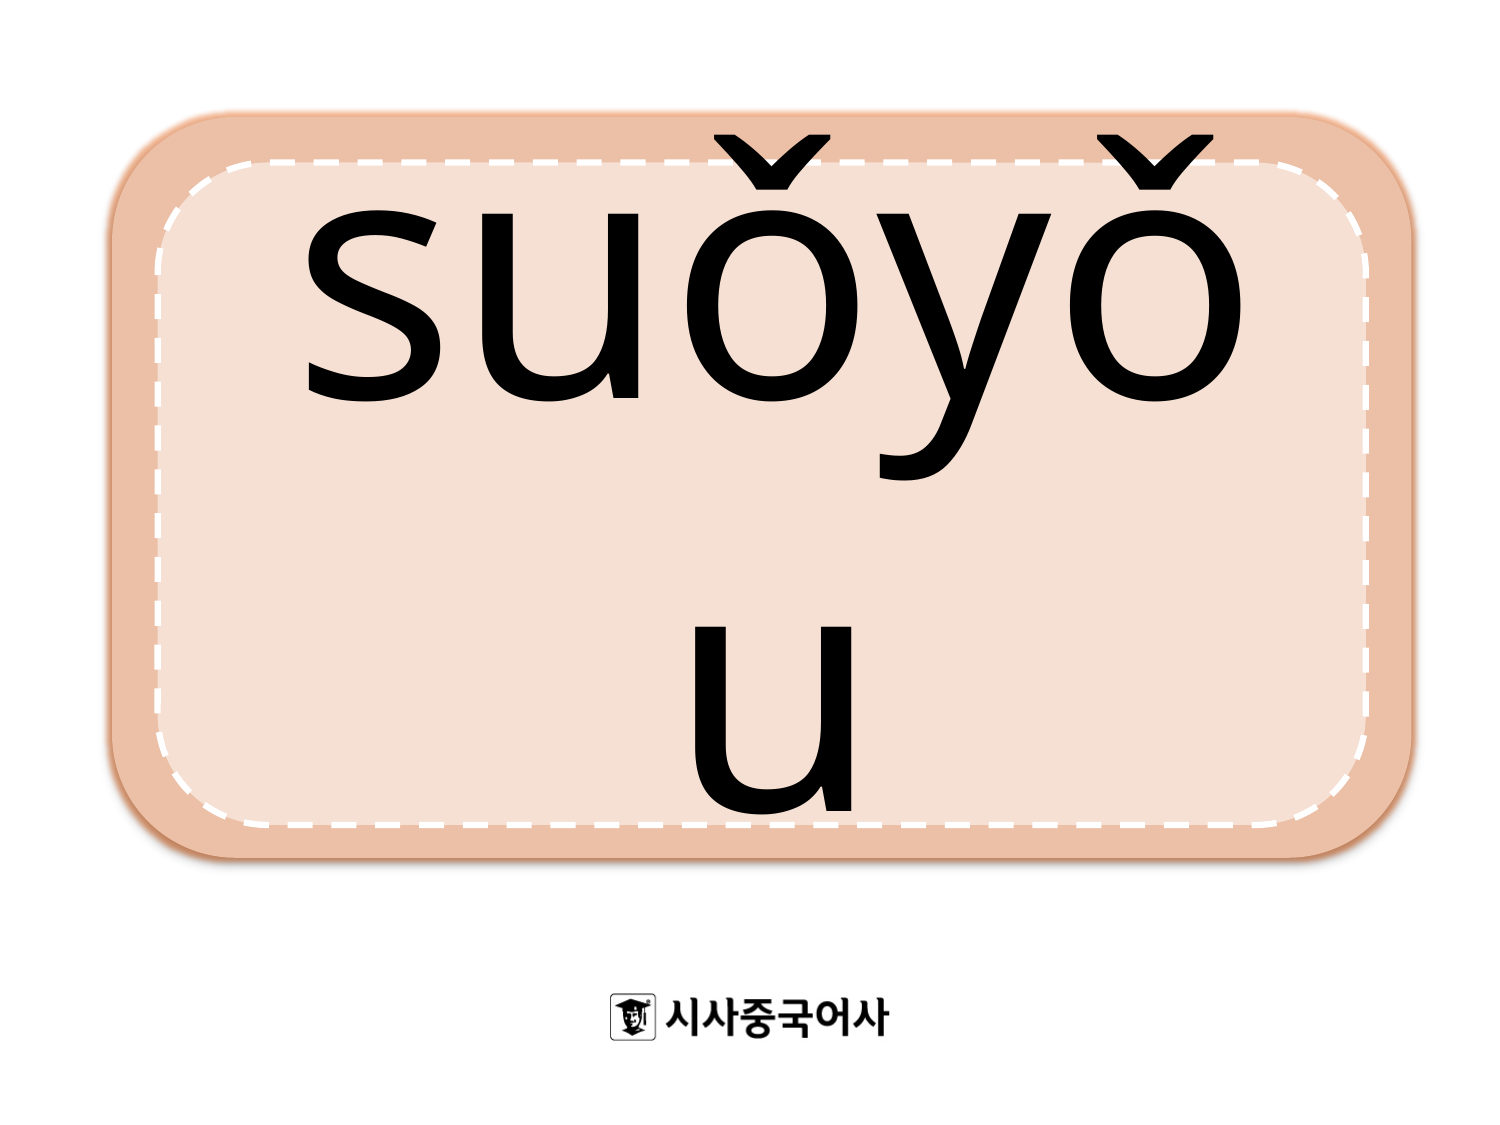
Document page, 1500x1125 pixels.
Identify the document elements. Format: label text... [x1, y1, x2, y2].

picture [602, 987, 898, 1047]
text_box suǒyǒu [171, 136, 1380, 799]
